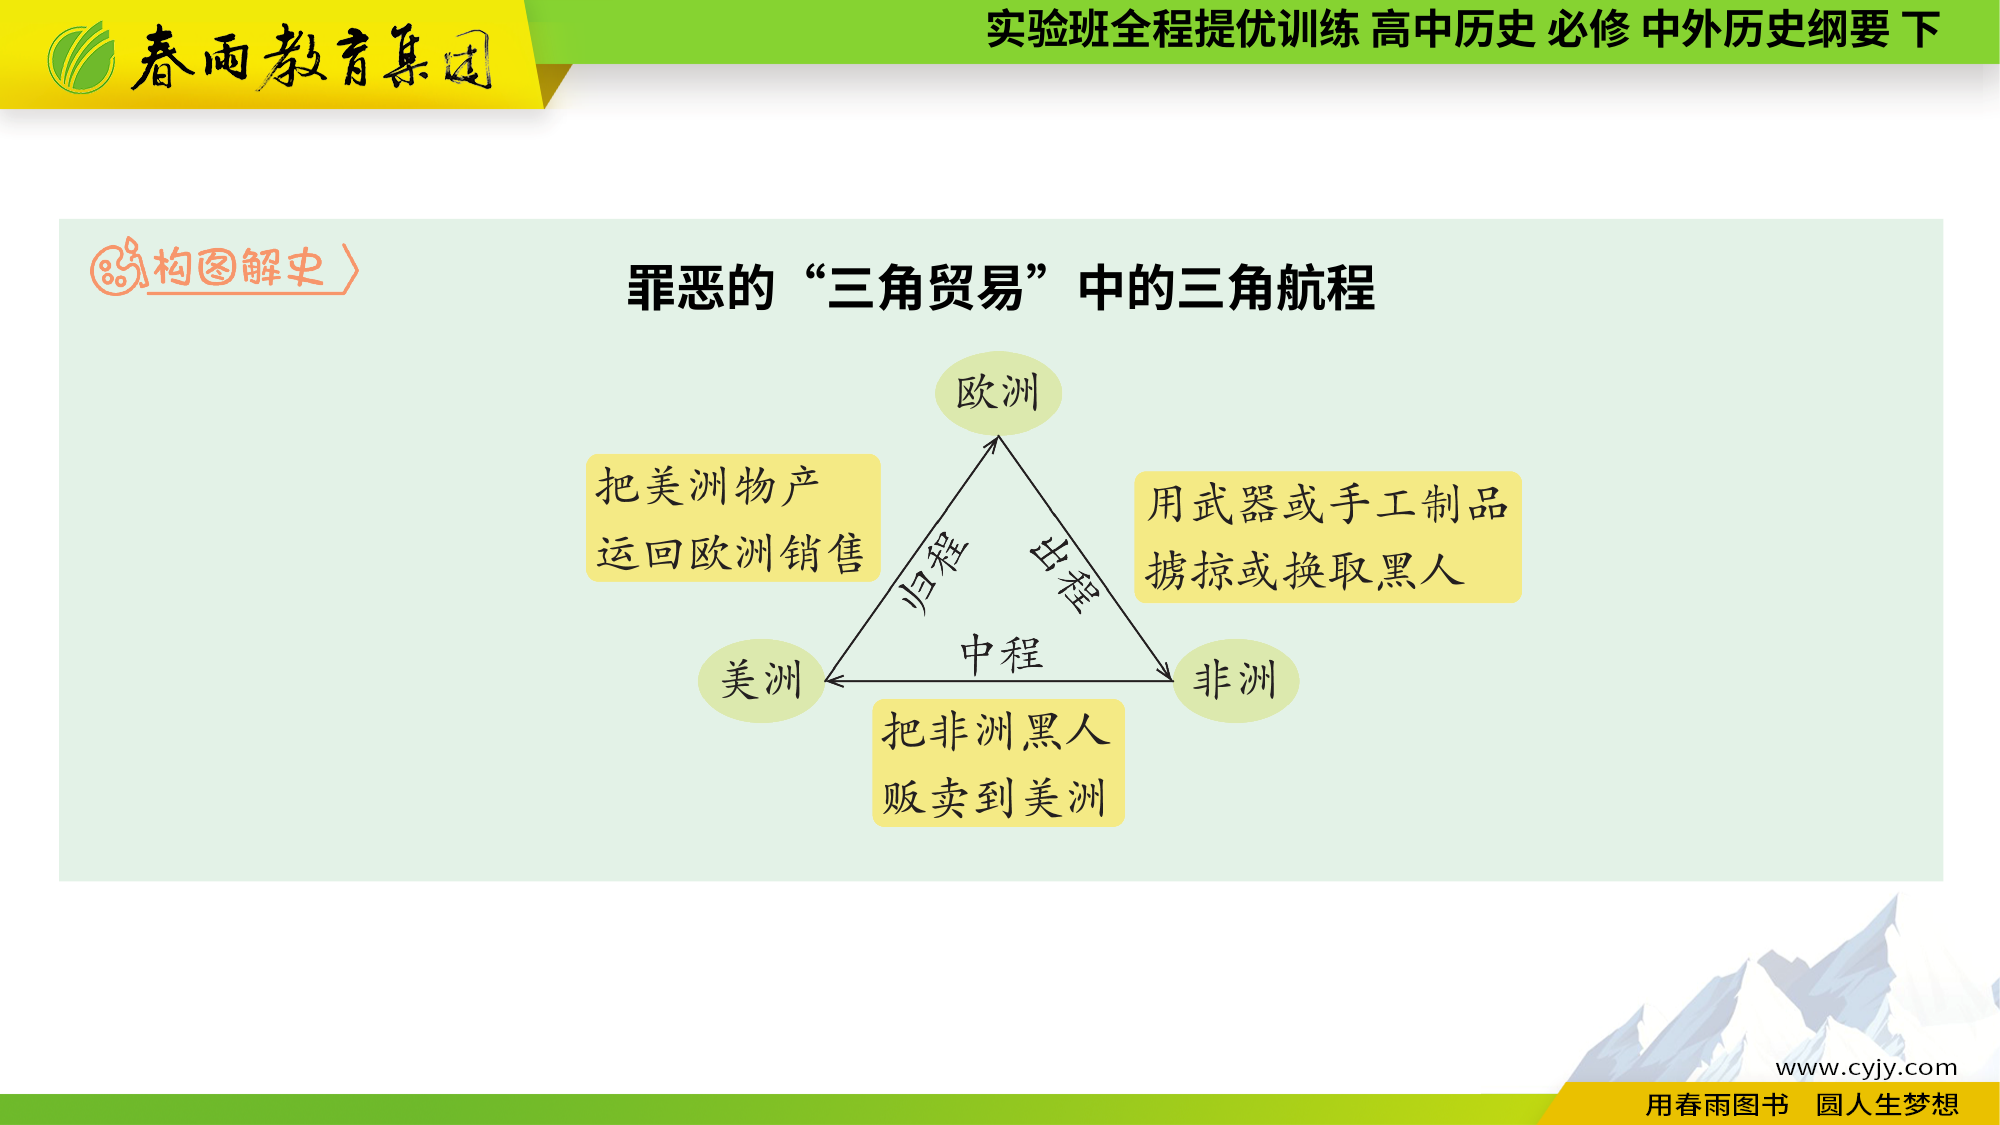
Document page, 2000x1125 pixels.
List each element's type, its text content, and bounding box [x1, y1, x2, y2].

picture [0, 0, 2000, 1125]
list 罪恶的“三角贸易”中的三角航程 [59, 218, 1944, 882]
